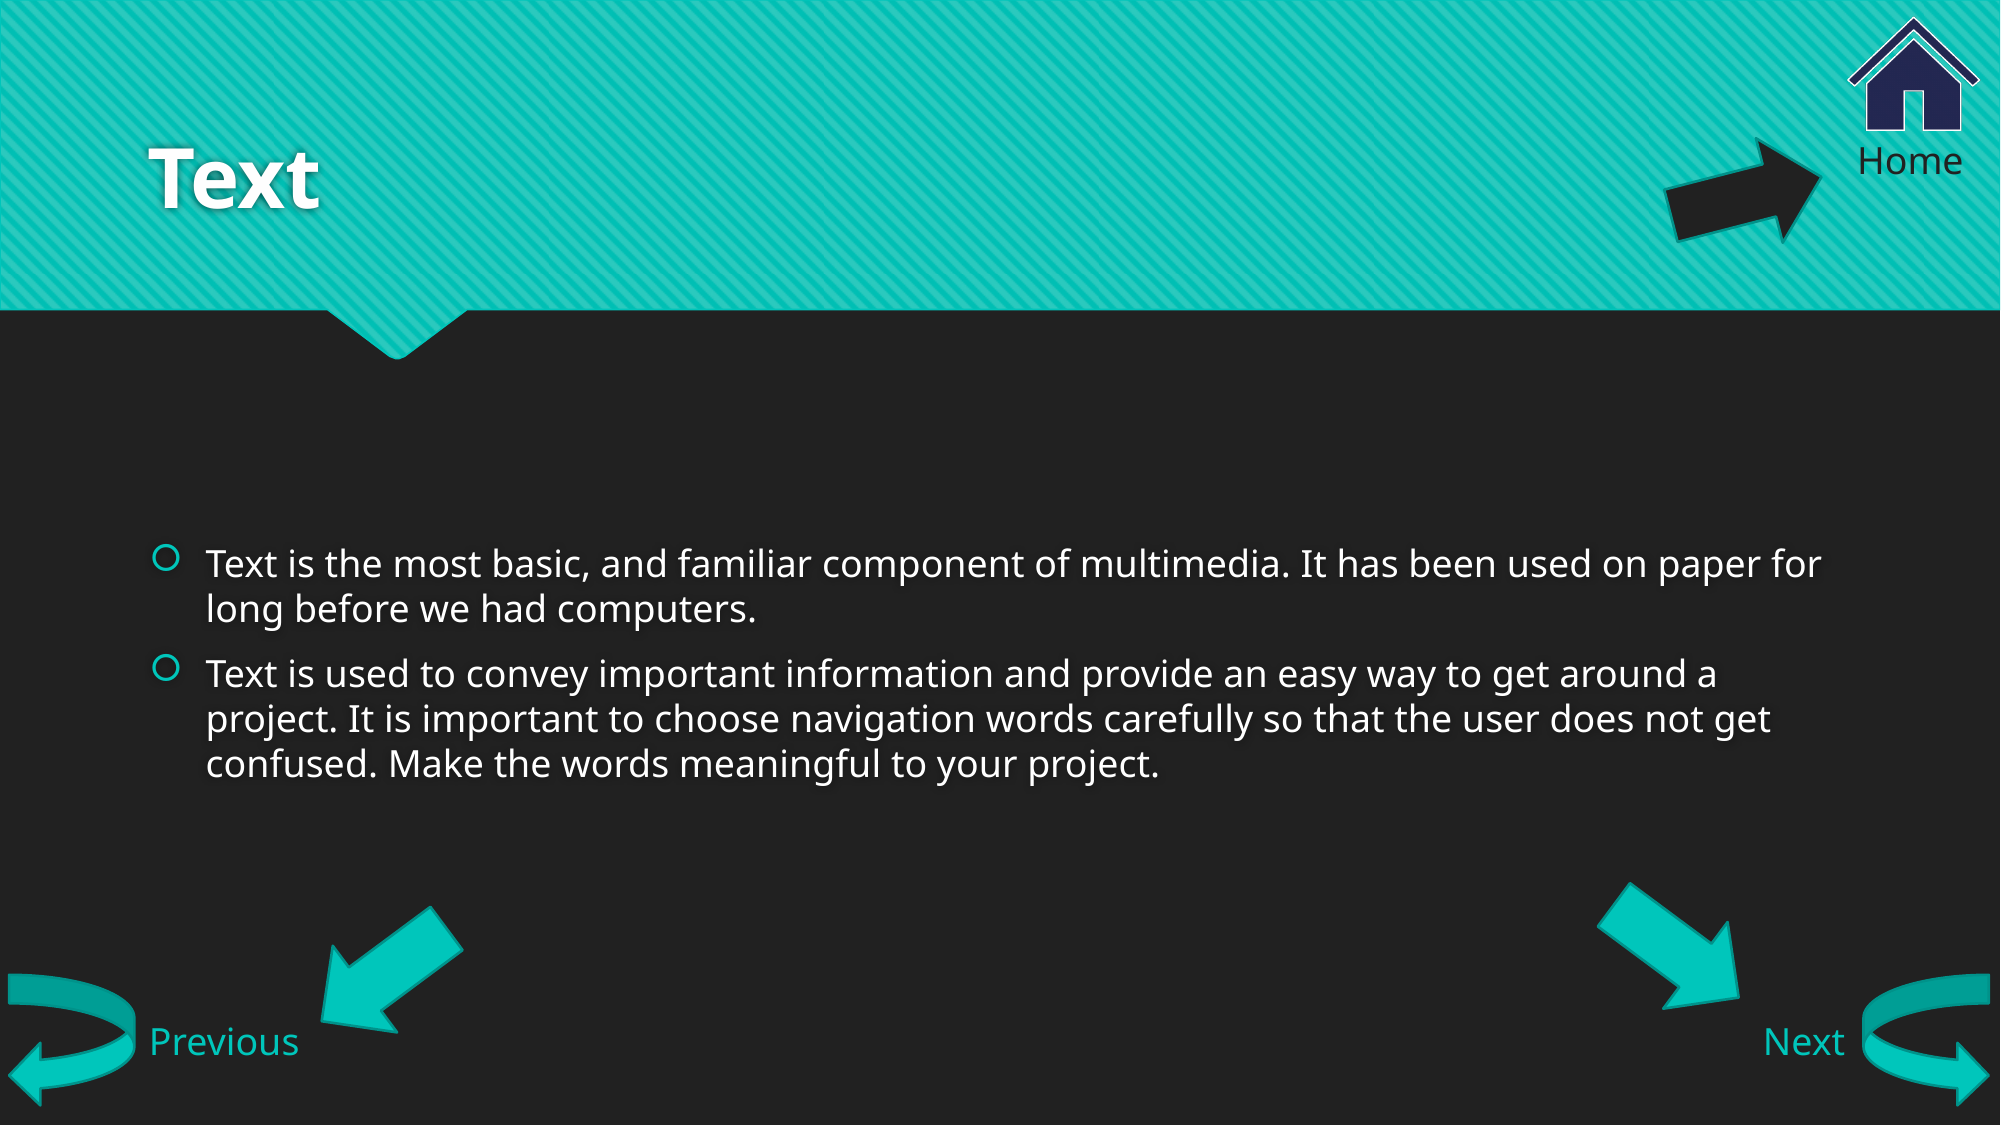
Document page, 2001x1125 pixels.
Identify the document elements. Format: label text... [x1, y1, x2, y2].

text_box [1864, 973, 1991, 1107]
picture [1838, 0, 1989, 149]
text_box [7, 973, 134, 1107]
text_box Home [1842, 149, 1985, 190]
text_box [320, 905, 464, 1034]
title Text [132, 73, 1868, 233]
text_box [1662, 137, 1823, 245]
text_box Previous [134, 1010, 322, 1071]
text_box [1596, 882, 1740, 1010]
list Text is the most basic, and familiar component of multimedia. It has been used on paper for long before we had computers. Text is used to convey important information and provide an easy way to get around a project. It is important to choose navigation words carefully so that the user does not get confused. Make the words meaningful to your project. [134, 364, 1866, 962]
text_box Next [1748, 1010, 1864, 1071]
